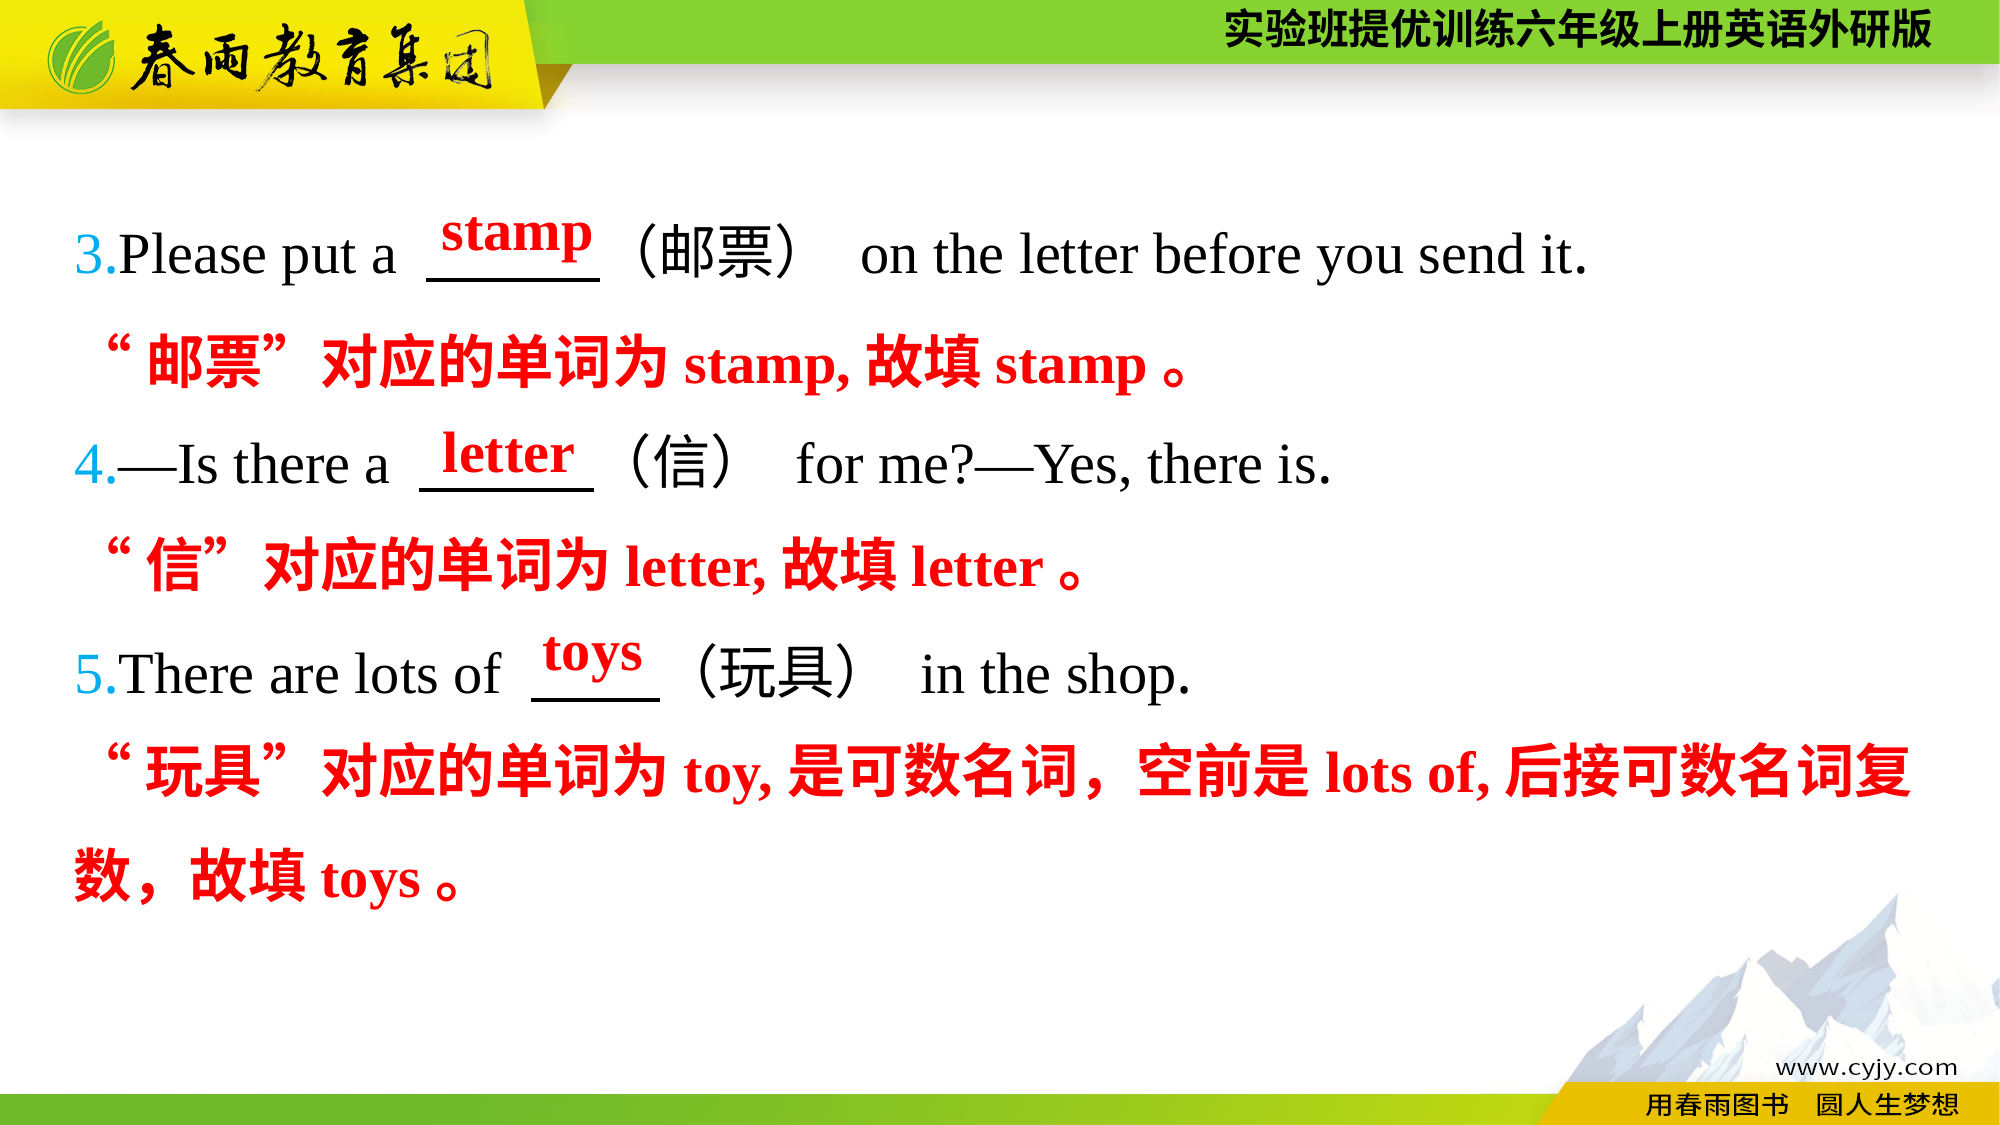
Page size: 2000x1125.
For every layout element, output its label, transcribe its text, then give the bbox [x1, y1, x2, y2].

text_box “信”对应的单词为letter,故填letter。 [58, 485, 1154, 606]
text_box stamp [426, 184, 609, 270]
picture [0, 0, 2000, 1125]
text_box “玩具”对应的单词为toy,是可数名词，空前是lots of,后接可数名词复 数，故填toys。 [58, 691, 1944, 917]
text_box “邮票”对应的单词为stamp,故填stamp。 [59, 282, 1307, 403]
text_box toys [527, 605, 659, 690]
list 3.Please put a （邮票） on the letter before you send it. 4.—Is there a （信） for me?—Yes, there is. 5.There are lots of （玩具） in the shop. [59, 172, 1944, 691]
text_box letter [428, 406, 591, 492]
